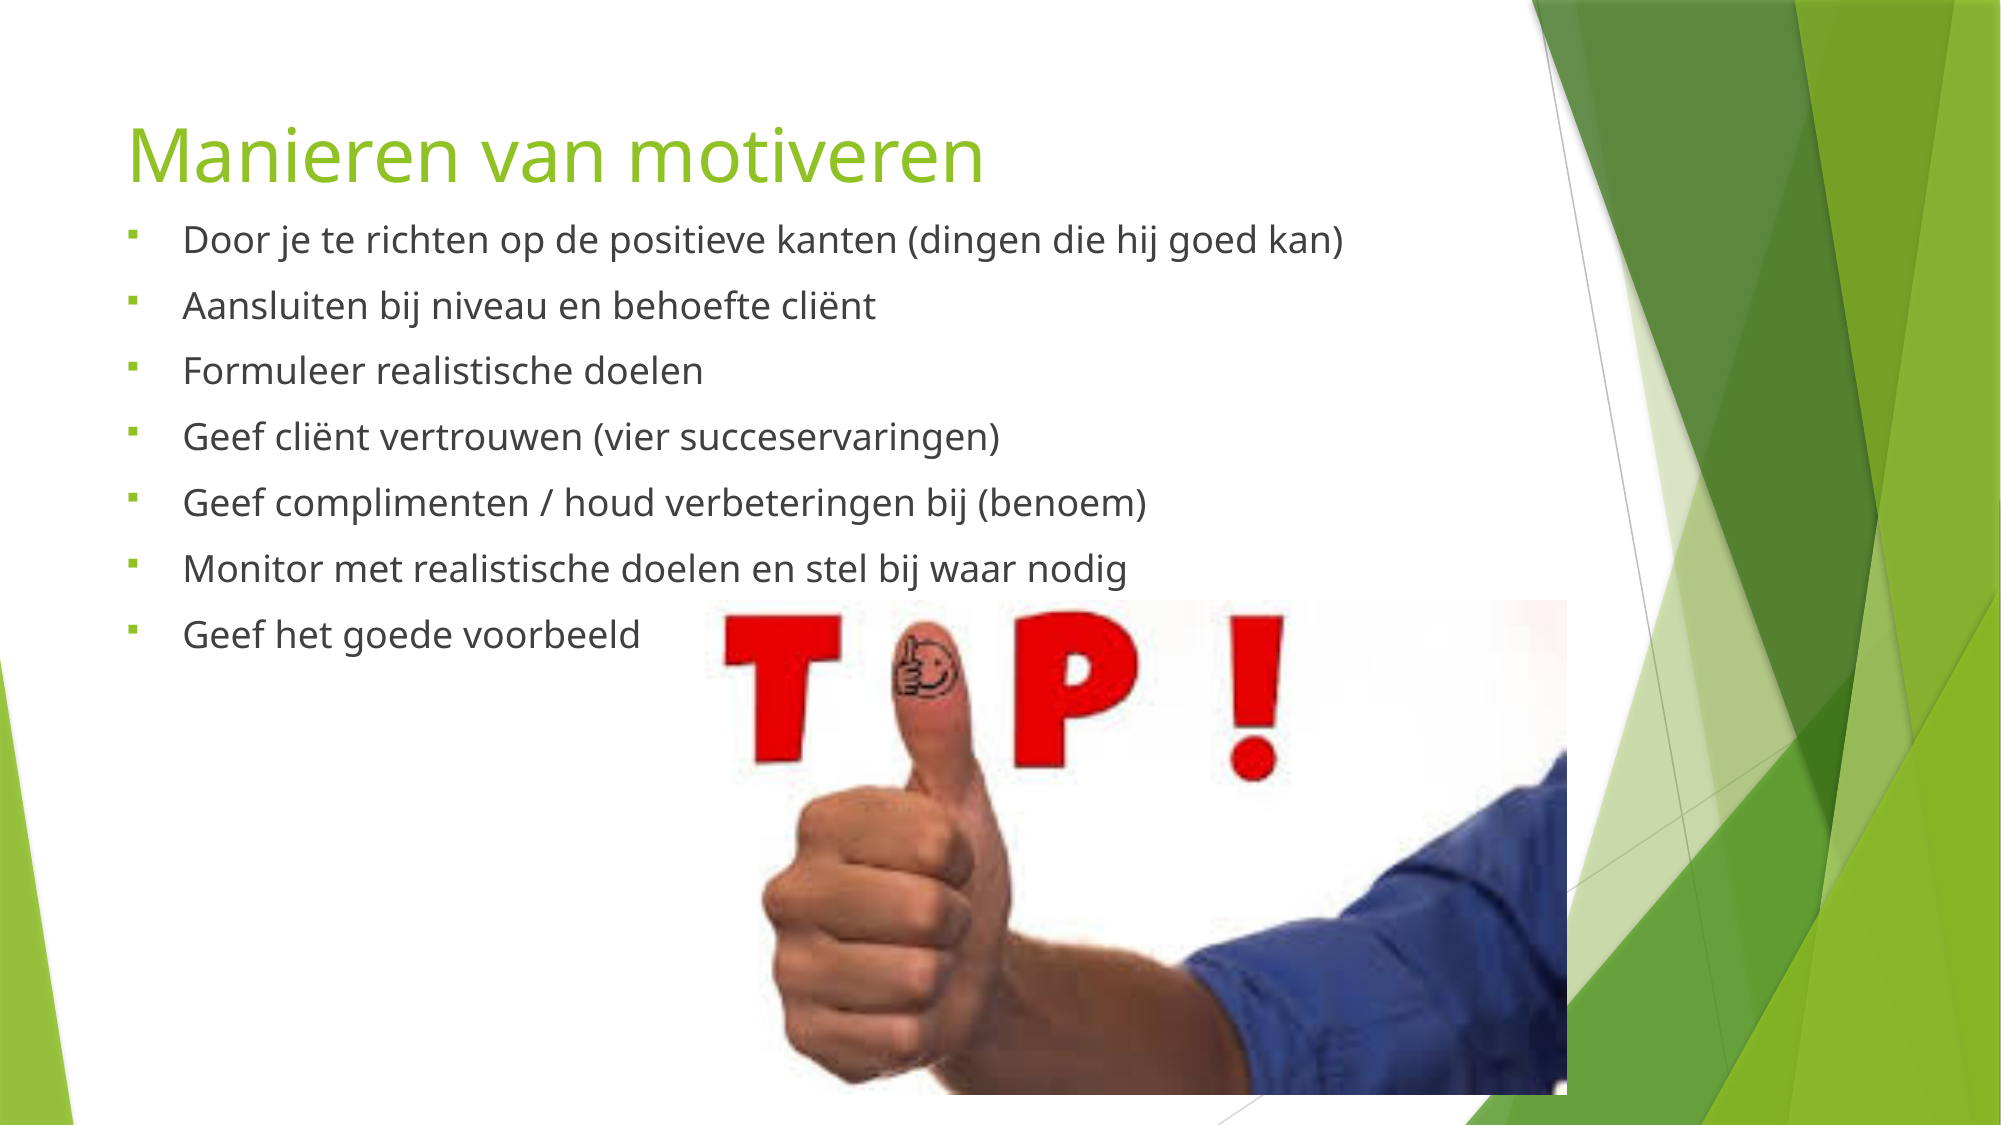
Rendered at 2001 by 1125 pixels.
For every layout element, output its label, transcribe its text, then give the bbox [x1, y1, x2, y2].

picture [441, 599, 1567, 1096]
list Door je te richten op de positieve kanten (dingen die hij goed kan) Aansluiten bij niveau en behoefte cliënt Formuleer realistische doelen Geef cliënt vertrouwen (vier succeservaringen) Geef complimenten / houd verbeteringen bij (benoem) Monitor met realistische doelen en stel bij waar nodig Geef het goede voorbeeld [111, 208, 1522, 845]
title Manieren van motiveren [111, 99, 1522, 208]
